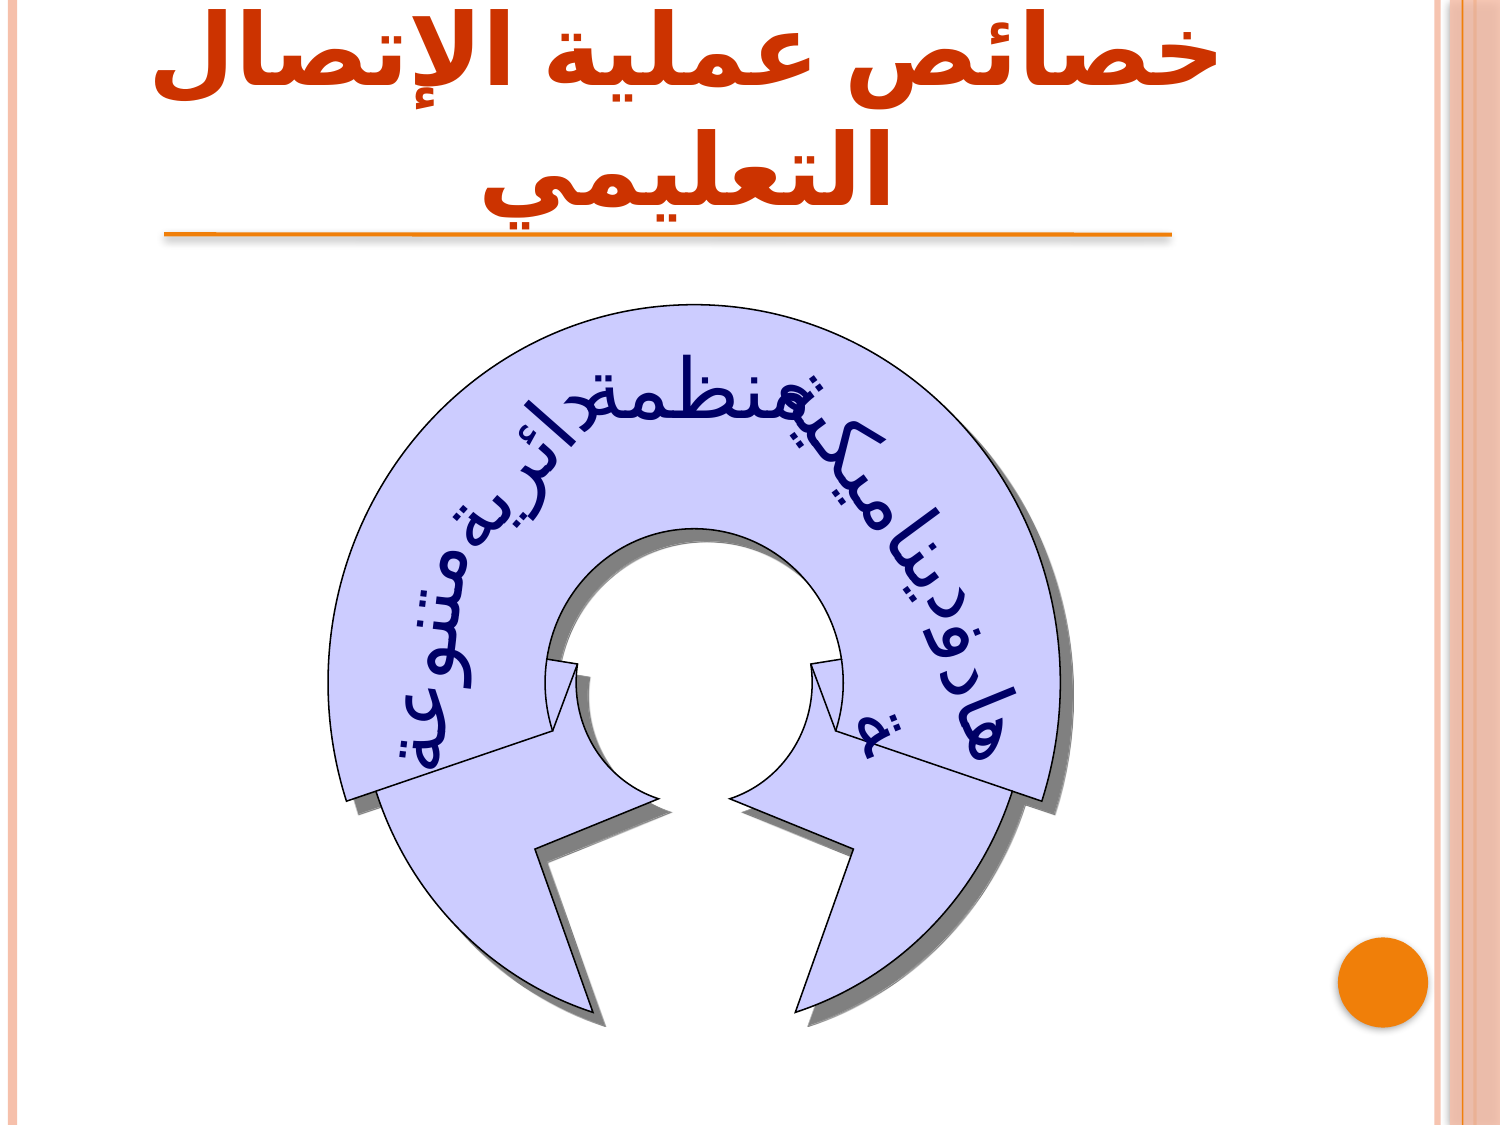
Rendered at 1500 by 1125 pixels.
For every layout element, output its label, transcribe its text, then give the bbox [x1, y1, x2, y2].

text_box منظمة [566, 328, 827, 443]
text_box ديناميكية [780, 324, 1028, 655]
text_box متنوعة [348, 521, 493, 795]
text_box دائرية [397, 337, 608, 579]
text_box خصائص عملية الإتصال التعليمي [75, 45, 1300, 233]
text_box [729, 689, 1052, 1013]
text_box [328, 328, 903, 1013]
text_box [567, 304, 822, 328]
text_box هادفة [799, 601, 1073, 839]
text_box [847, 339, 1061, 720]
